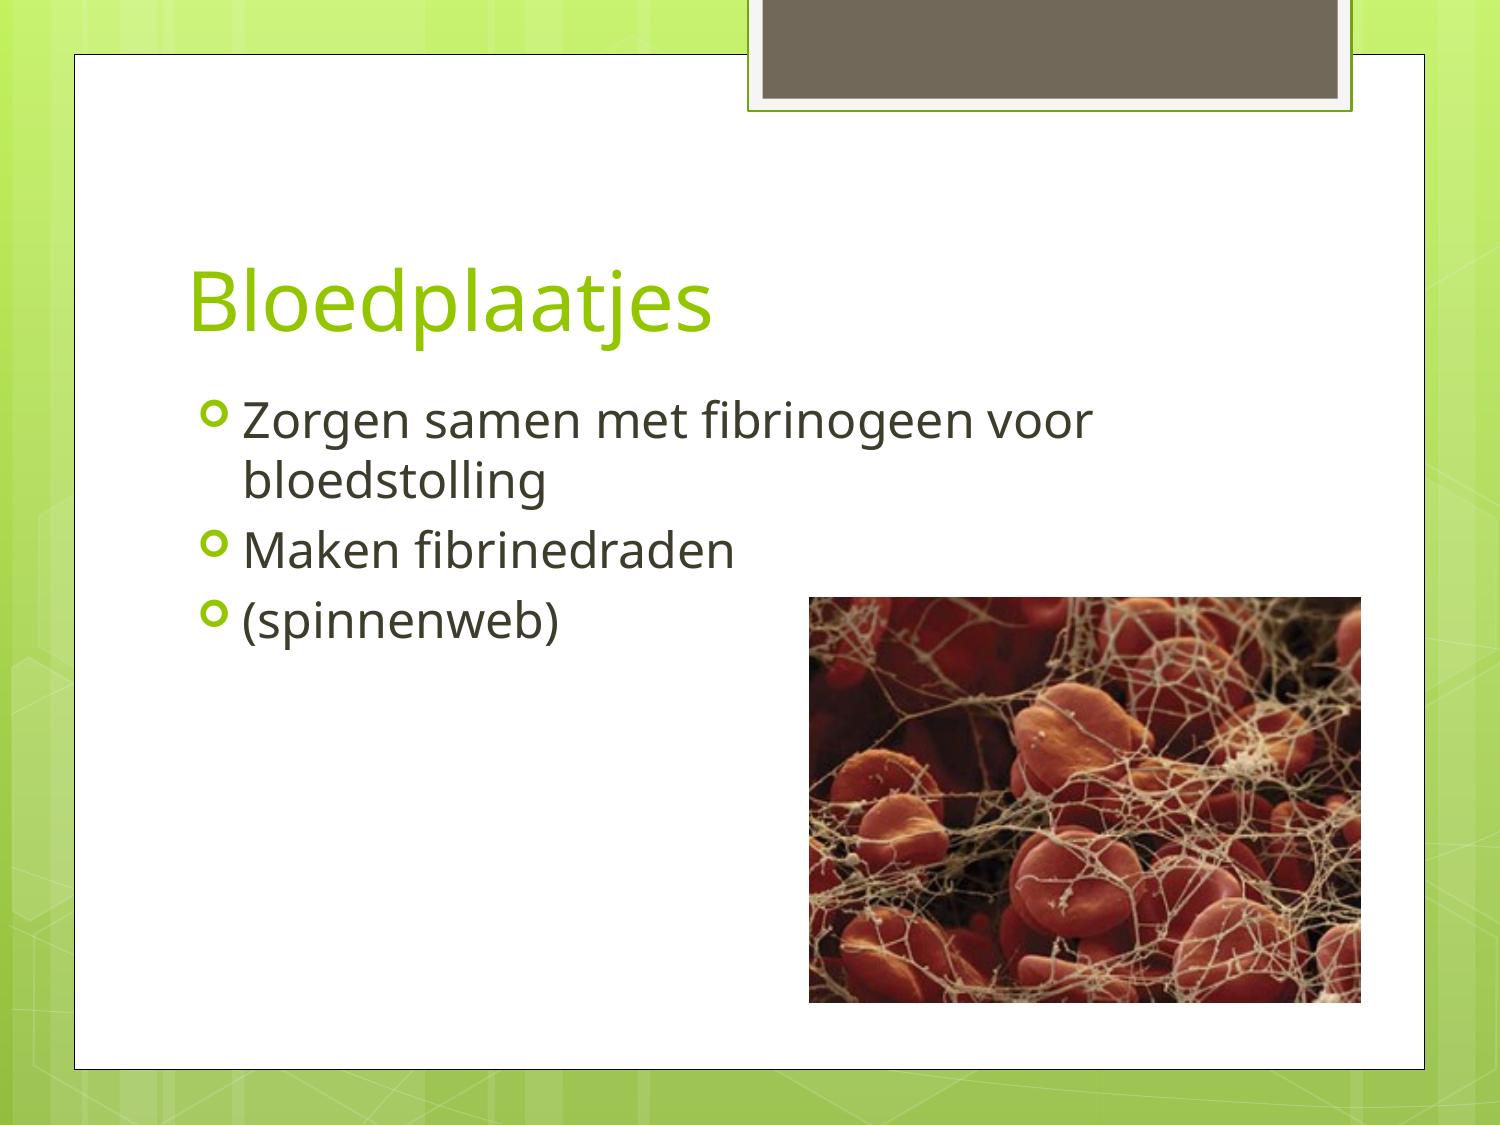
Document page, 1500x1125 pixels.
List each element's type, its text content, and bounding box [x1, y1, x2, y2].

list Zorgen samen met fibrinogeen voor bloedstolling Maken fibrinedraden (spinnenweb) [171, 381, 1283, 957]
picture [808, 597, 1361, 1003]
title Bloedplaatjes [171, 168, 1324, 357]
